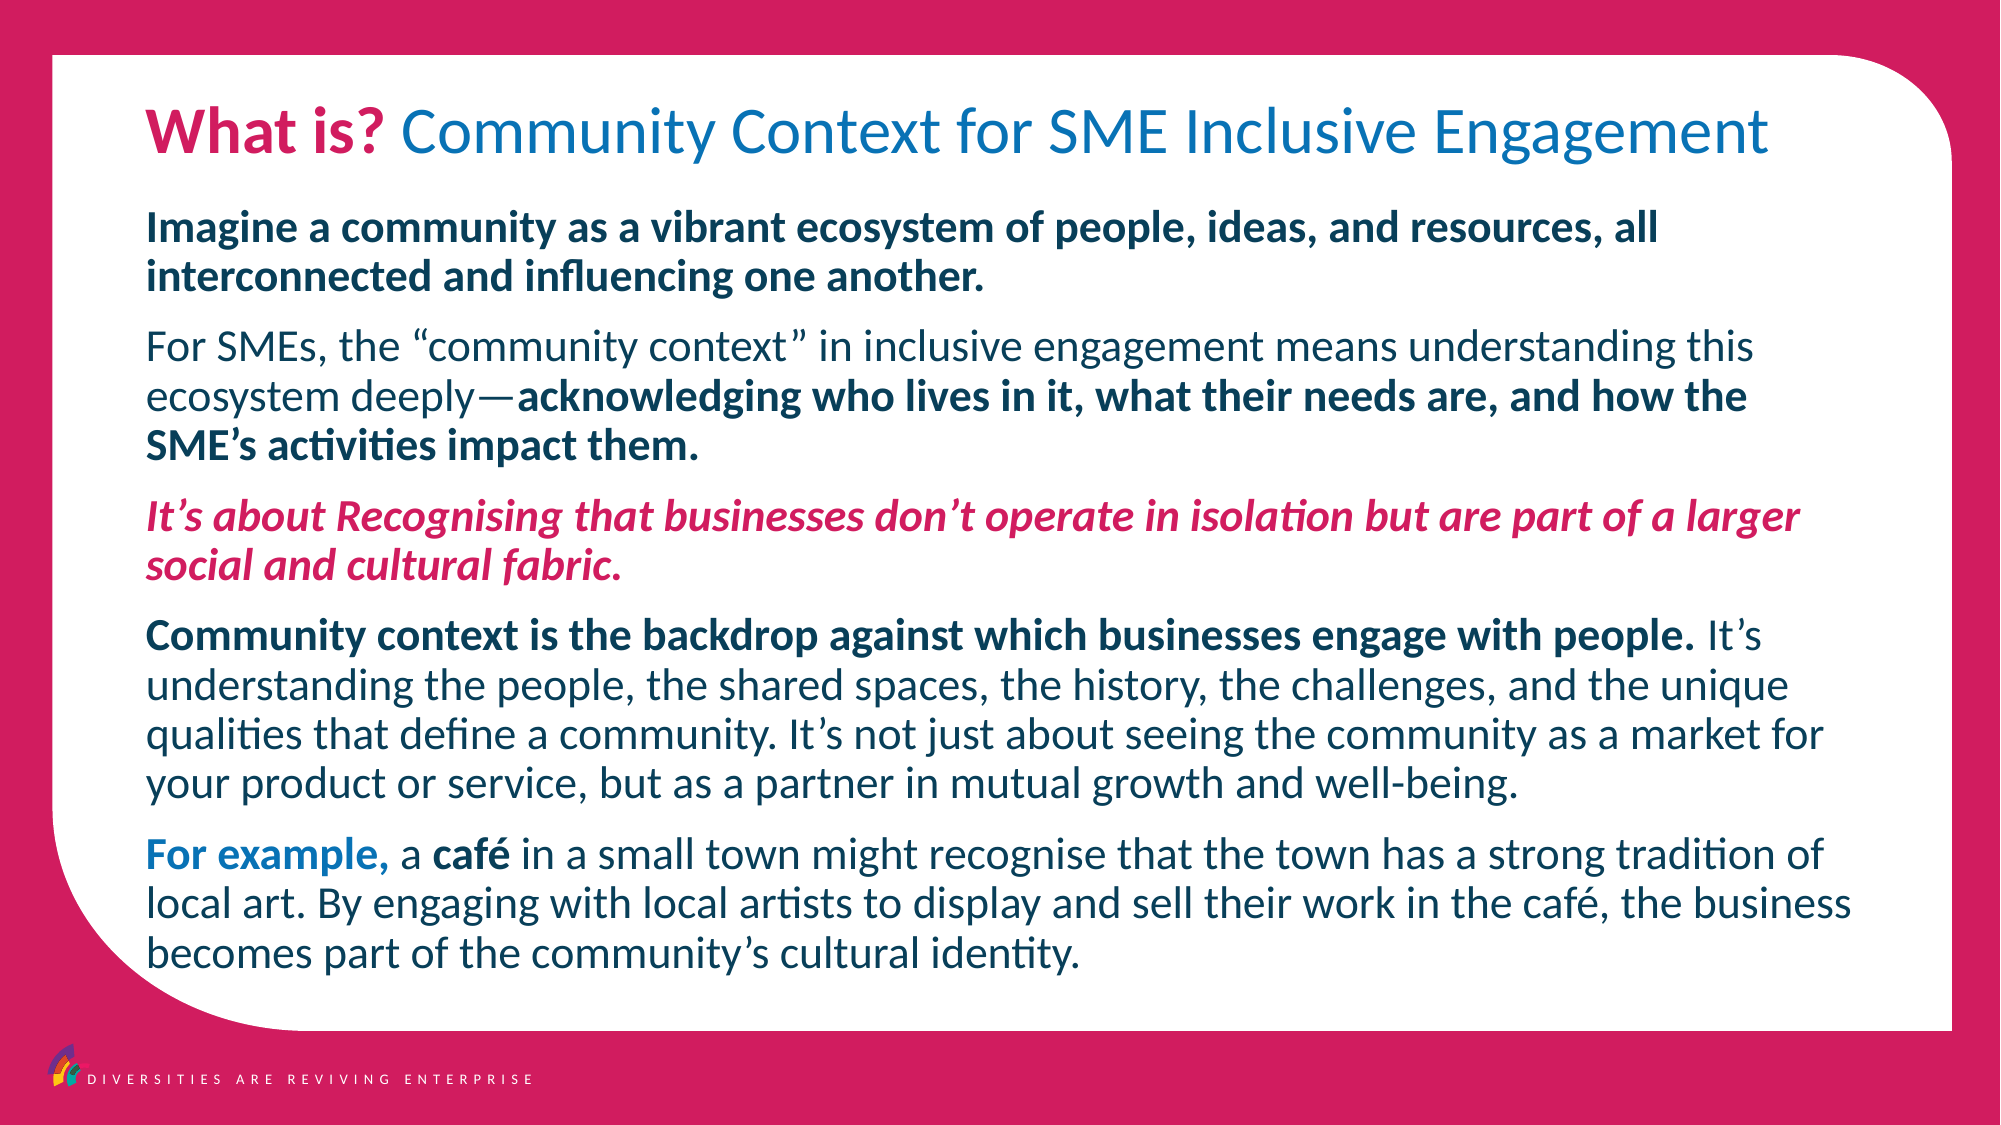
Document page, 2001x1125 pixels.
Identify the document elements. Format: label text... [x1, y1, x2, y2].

list Imagine a community as a vibrant ecosystem of people, ideas, and resources, all interconnected and influencing one another. For SMEs, the “community context” in inclusive engagement means understanding this ecosystem deeply—acknowledging who lives in it, what their needs are, and how the SME’s activities impact them. It’s about Recognising that businesses don’t operate in isolation but are part of a larger social and cultural fabric. Community context is the backdrop against which businesses engage with people. It’s understanding the people, the shared spaces, the history, the challenges, and the unique qualities that define a community. It’s not just about seeing the community as a market for your product or service, but as a partner in mutual growth and well-being. For example, a café in a small town might recognise that the town has a strong tradition of local art. By engaging with local artists to display and sell their work in the café, the business becomes part of the community’s cultural identity. [130, 221, 1869, 827]
list What is? Community Context for SME Inclusive Engagement [130, 88, 1869, 221]
